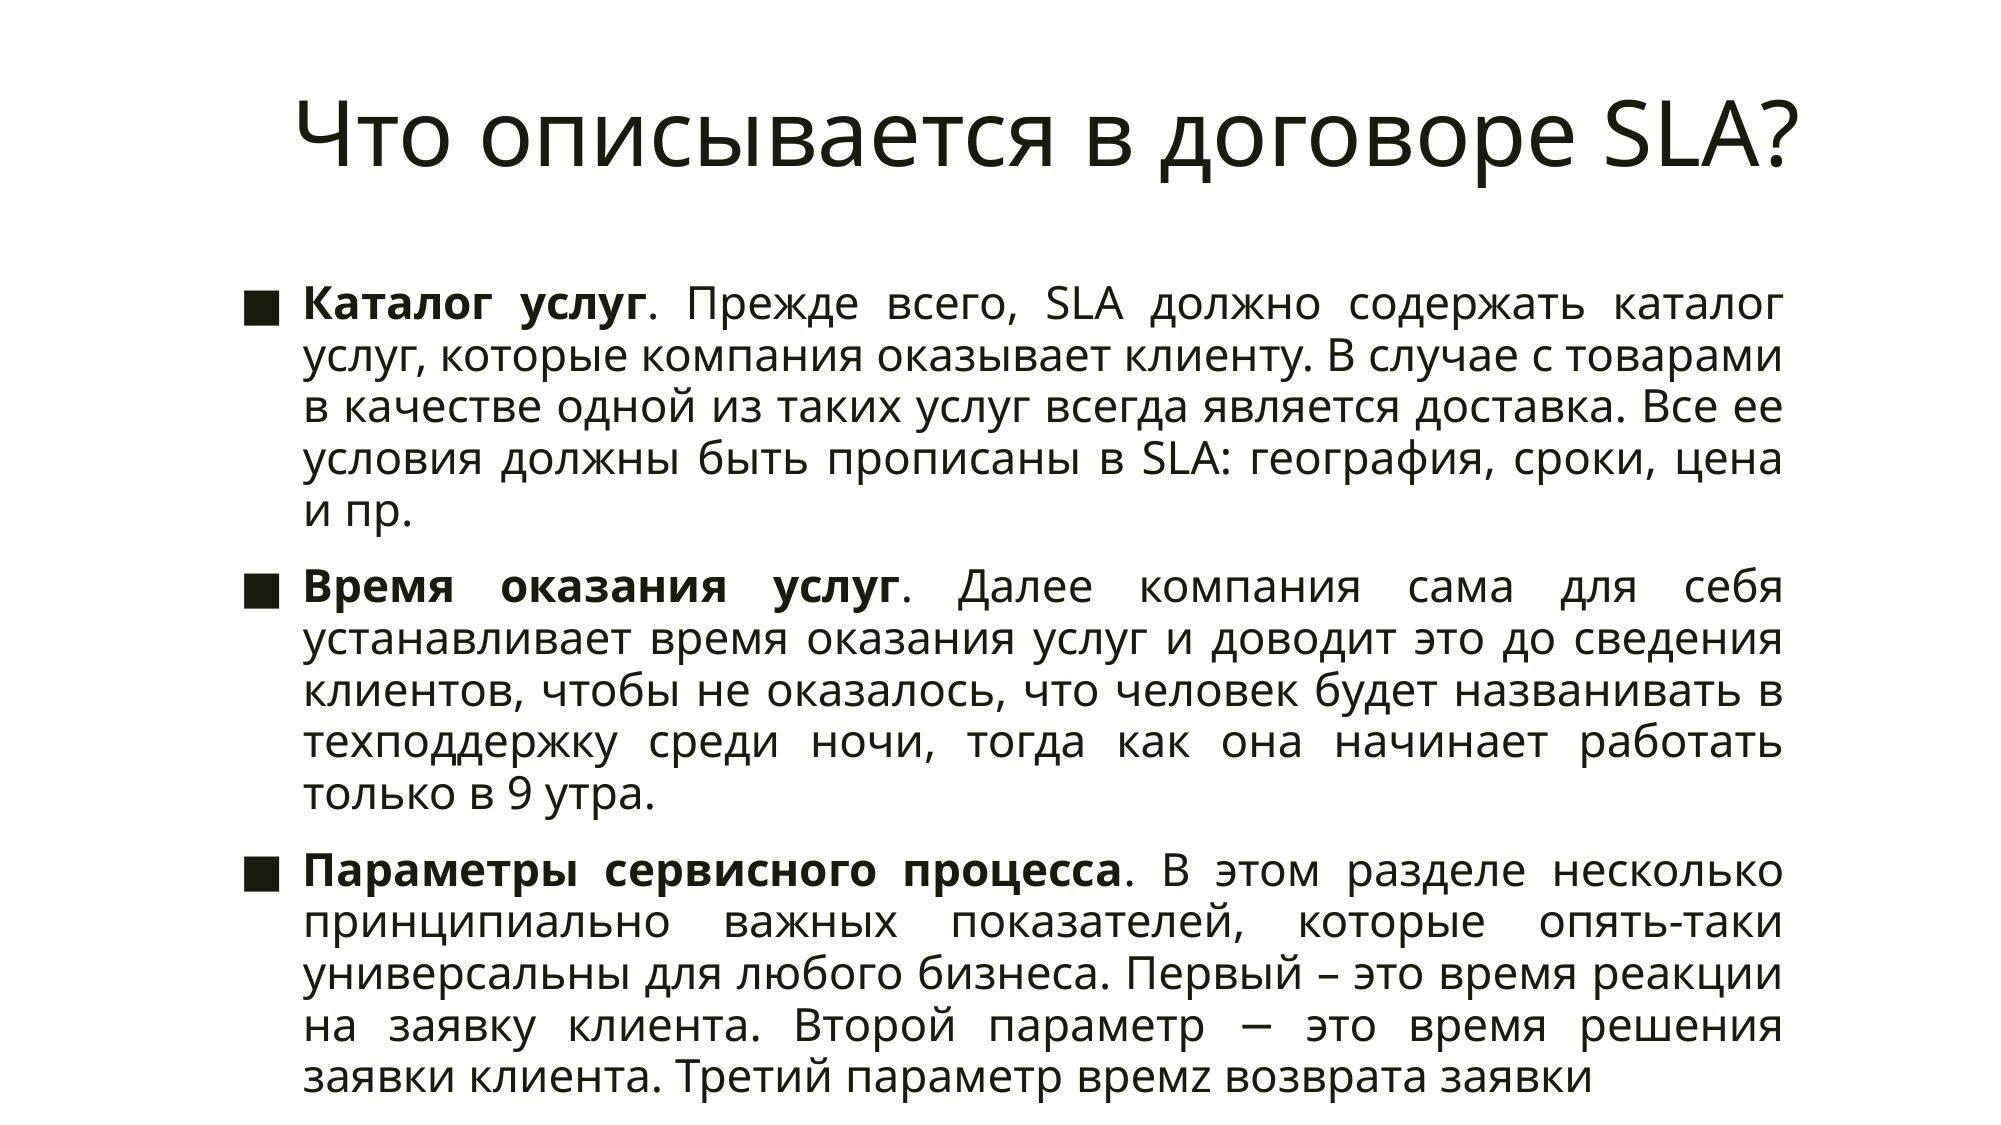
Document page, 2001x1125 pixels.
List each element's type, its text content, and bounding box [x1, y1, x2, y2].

title Что описывается в договоре SLA? [277, 80, 1853, 205]
list Каталог услуг. Прежде всего, SLA должно содержать каталог услуг, которые компания оказывает клиенту. В случае с товарами в качестве одной из таких услуг всегда является доставка. Все ее условия должны быть прописаны в SLA: география, сроки, цена и пр. Время оказания услуг. Далее компания сама для себя устанавливает время оказания услуг и доводит это до сведения клиентов, чтобы не оказалось, что человек будет названивать в техподдержку среди ночи, тогда как она начинает работать только в 9 утра. Параметры сервисного процесса. В этом разделе несколько принципиально важных показателей, которые опять-таки универсальны для любого бизнеса. Первый – это время реакции на заявку клиента. Второй параметр − это время решения заявки клиента. Третий параметр времz возврата заявки [225, 270, 1800, 963]
